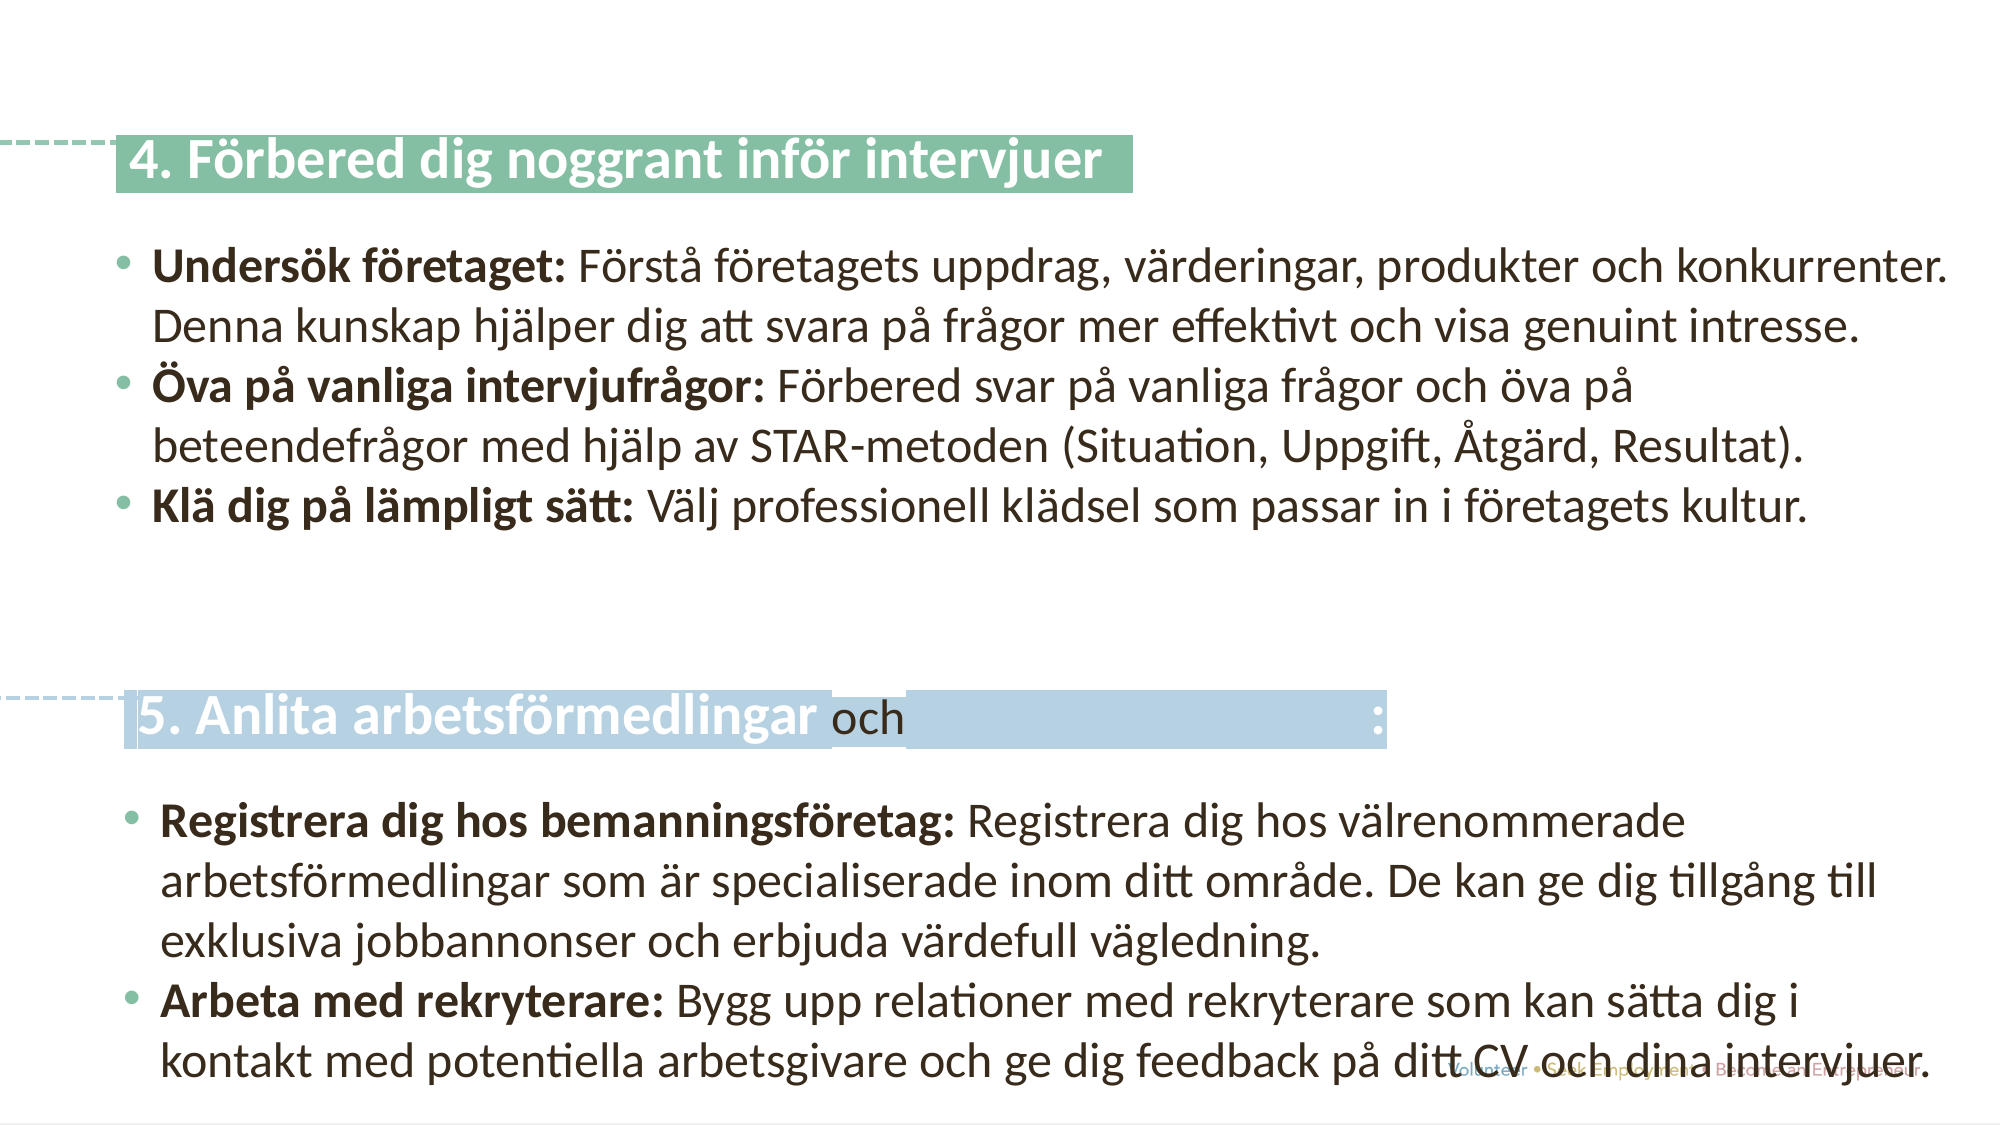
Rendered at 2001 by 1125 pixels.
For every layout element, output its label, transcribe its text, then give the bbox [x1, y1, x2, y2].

text_box Registrera dig hos bemanningsföretag: Registrera dig hos välrenommerade arbetsförmedlingar som är specialiserade inom ditt område. De kan ge dig tillgång till exklusiva jobbannonser och erbjuda värdefull vägledning. Arbeta med rekryterare: Bygg upp relationer med rekryterare som kan sätta dig i kontakt med potentiella arbetsgivare och ge dig feedback på ditt CV och dina intervjuer. [108, 780, 1975, 1061]
text_box Undersök företaget: Förstå företagets uppdrag, värderingar, produkter och konkurrenter. Denna kunskap hjälper dig att svara på frågor mer effektivt och visa genuint intresse. Öva på vanliga intervjufrågor: Förbered svar på vanliga frågor och öva på beteendefrågor med hjälp av STAR-metoden (Situation, Uppgift, Åtgärd, Resultat). Klä dig på lämpligt sätt: Välj professionell klädsel som passar in i företagets kultur. [99, 224, 1967, 506]
text_box 5. Anlita arbetsförmedlingar ochrekryteringsföretag: [107, 633, 1942, 754]
text_box 4. Förbered dig noggrant inför intervjuer: [99, 77, 1934, 198]
picture [1418, 1061, 1971, 1103]
